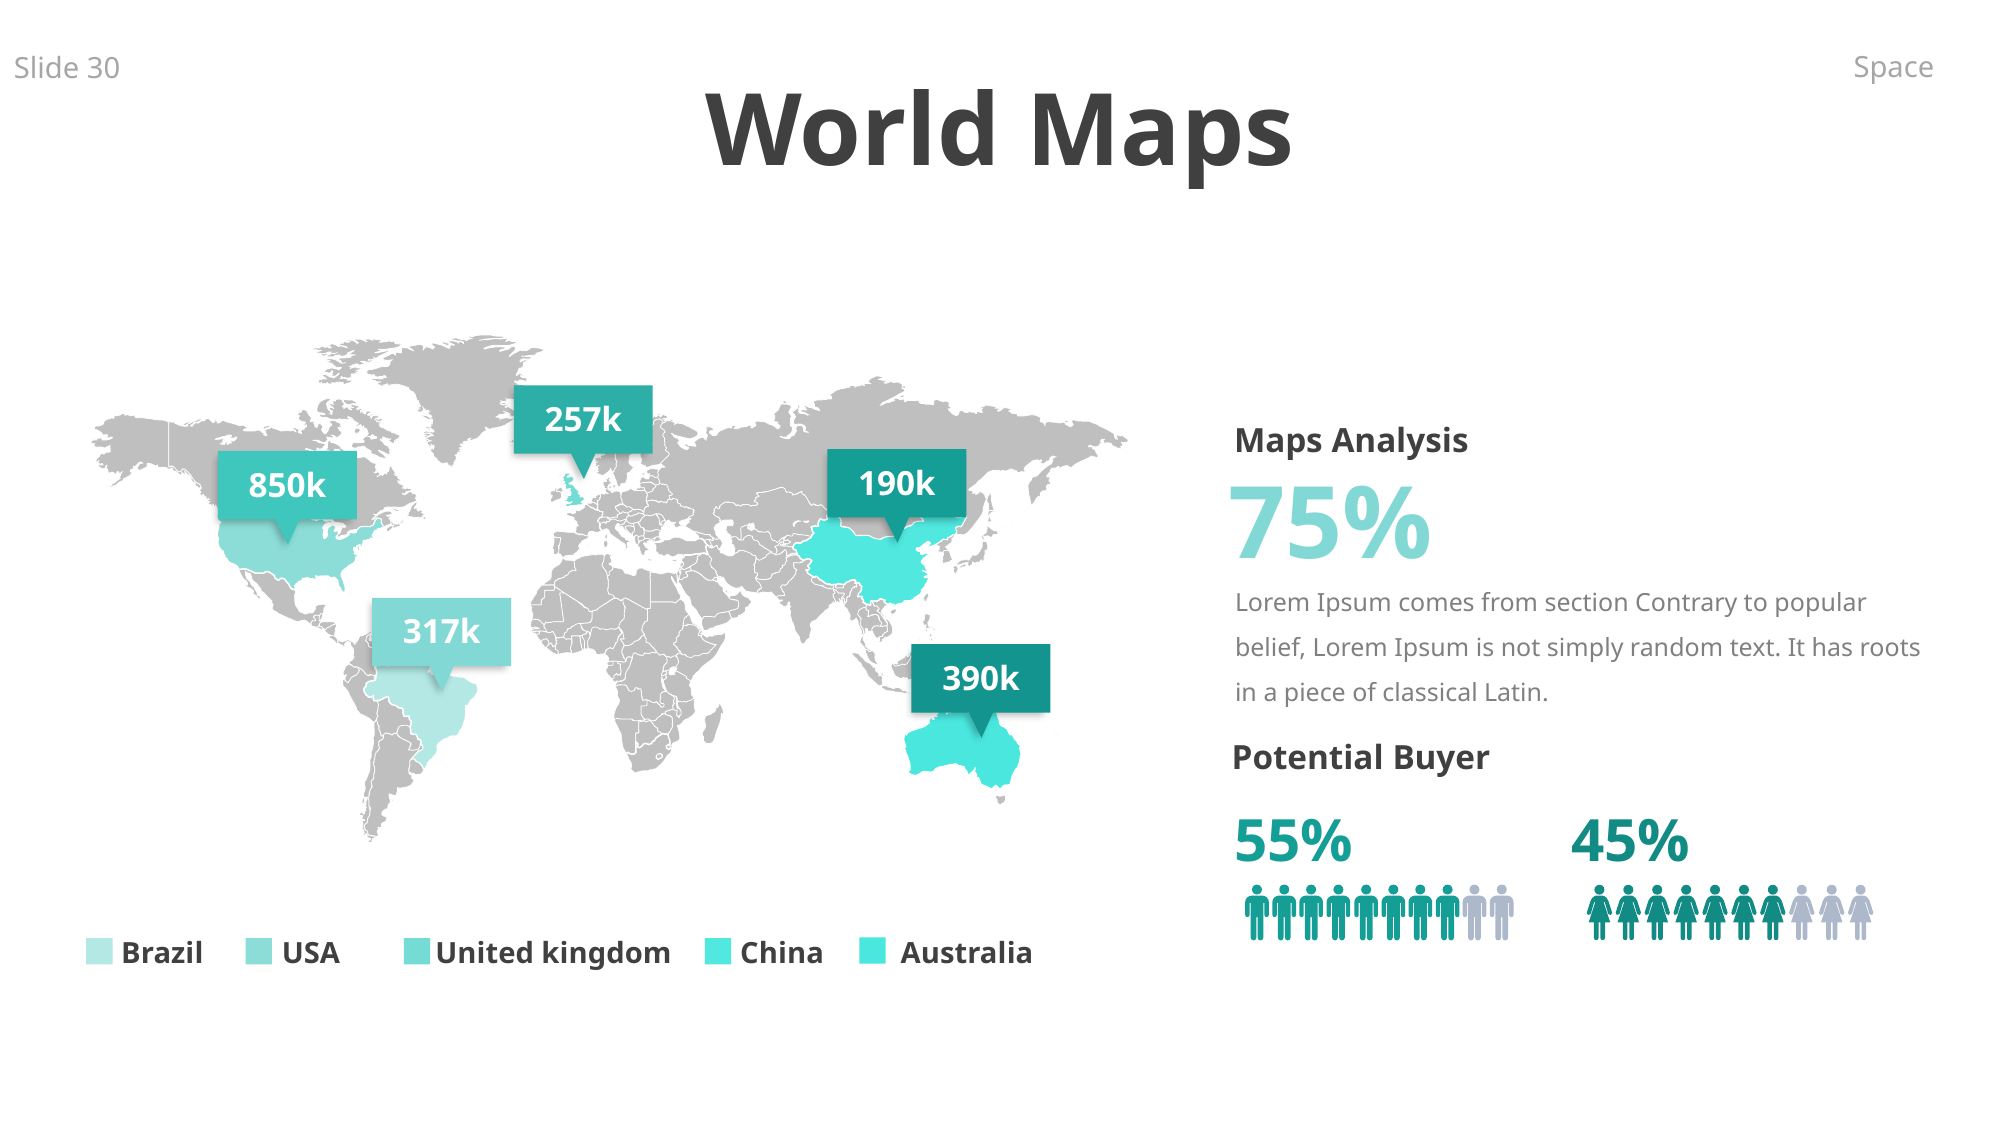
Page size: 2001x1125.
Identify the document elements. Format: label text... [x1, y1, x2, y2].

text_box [88, 335, 1131, 844]
text_box 55% [1219, 795, 1369, 880]
text_box [245, 937, 267, 965]
text_box [704, 937, 725, 965]
text_box [858, 936, 885, 965]
text_box China [725, 927, 839, 978]
text_box 45% [1556, 795, 1706, 880]
text_box Lorem Ipsum comes from section Contrary to popular belief, Lorem Ipsum is not simply random text. It has roots in a piece of classical Latin. [1220, 564, 1939, 714]
text_box Australia [885, 927, 1049, 978]
text_box World Maps [690, 57, 1310, 193]
text_box [403, 937, 420, 965]
text_box Brazil [106, 927, 219, 978]
text_box Maps Analysis [1219, 411, 1484, 467]
text_box [85, 937, 106, 965]
text_box USA [267, 927, 356, 978]
text_box Potential Buyer [1216, 728, 1506, 784]
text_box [1245, 884, 1514, 941]
text_box 75% [1213, 450, 1448, 586]
text_box United kingdom [420, 927, 687, 978]
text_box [1586, 884, 1874, 941]
